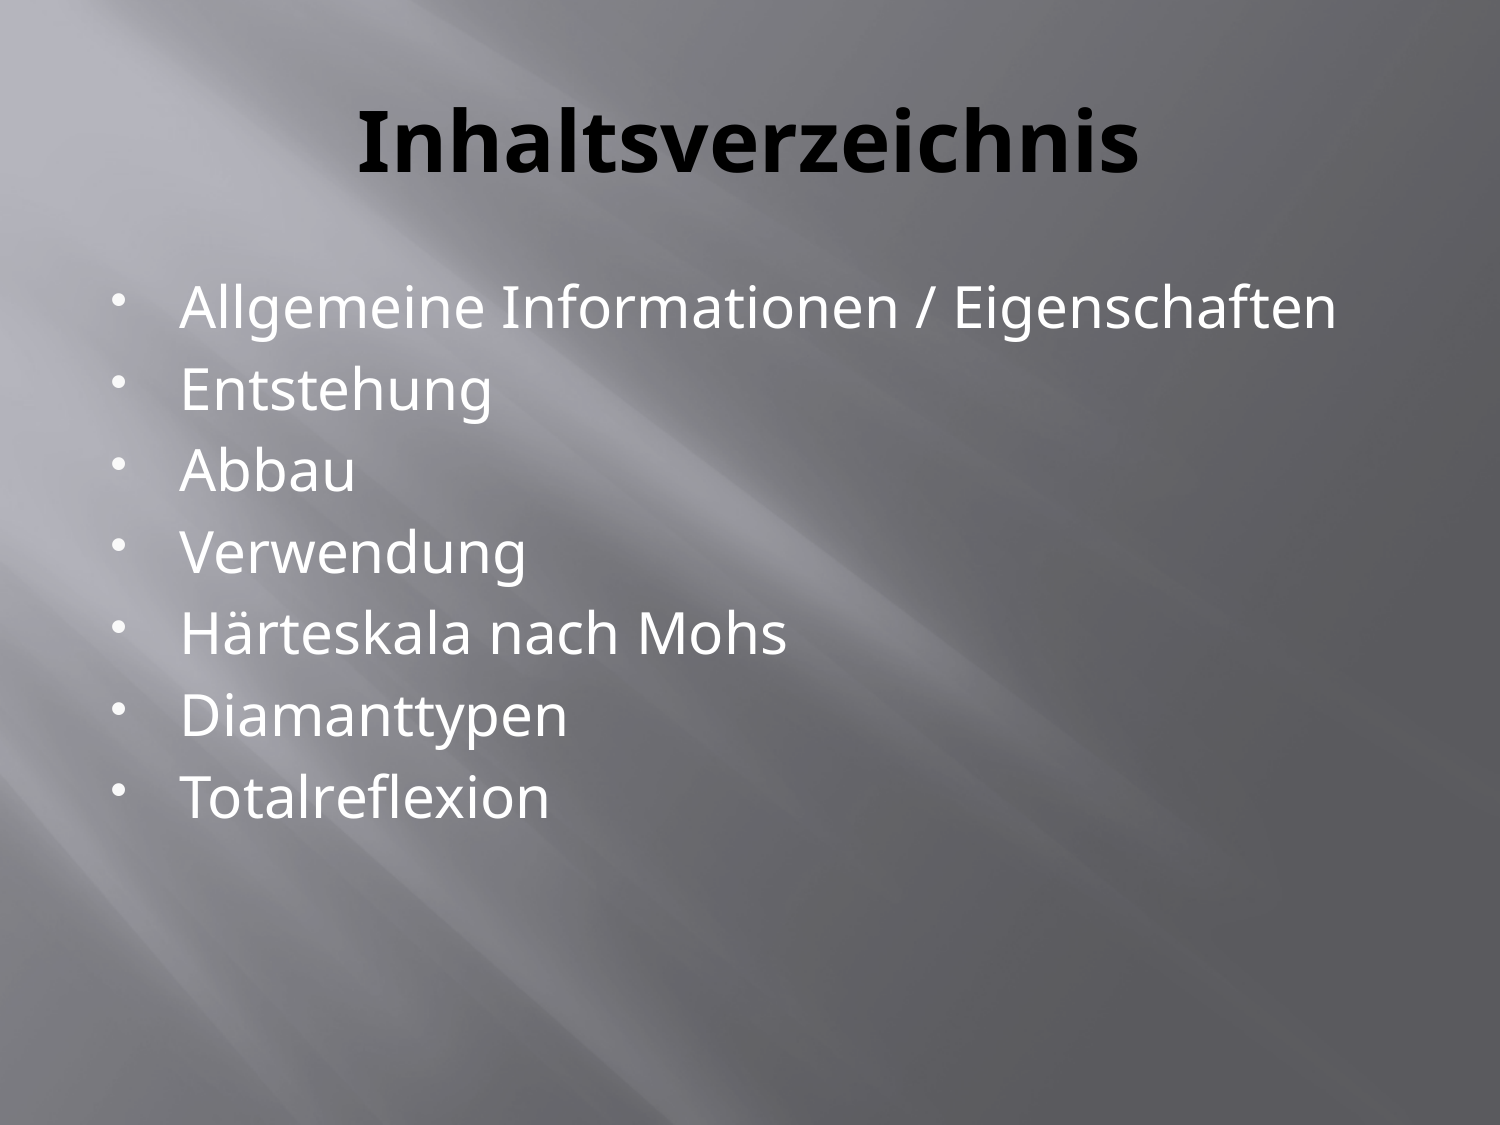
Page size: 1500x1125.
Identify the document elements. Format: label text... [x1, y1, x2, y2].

list Allgemeine Informationen / Eigenschaften Entstehung Abbau Verwendung Härteskala nach Mohs Diamanttypen Totalreflexion [75, 262, 1425, 1035]
title Inhaltsverzeichnis [75, 45, 1425, 233]
